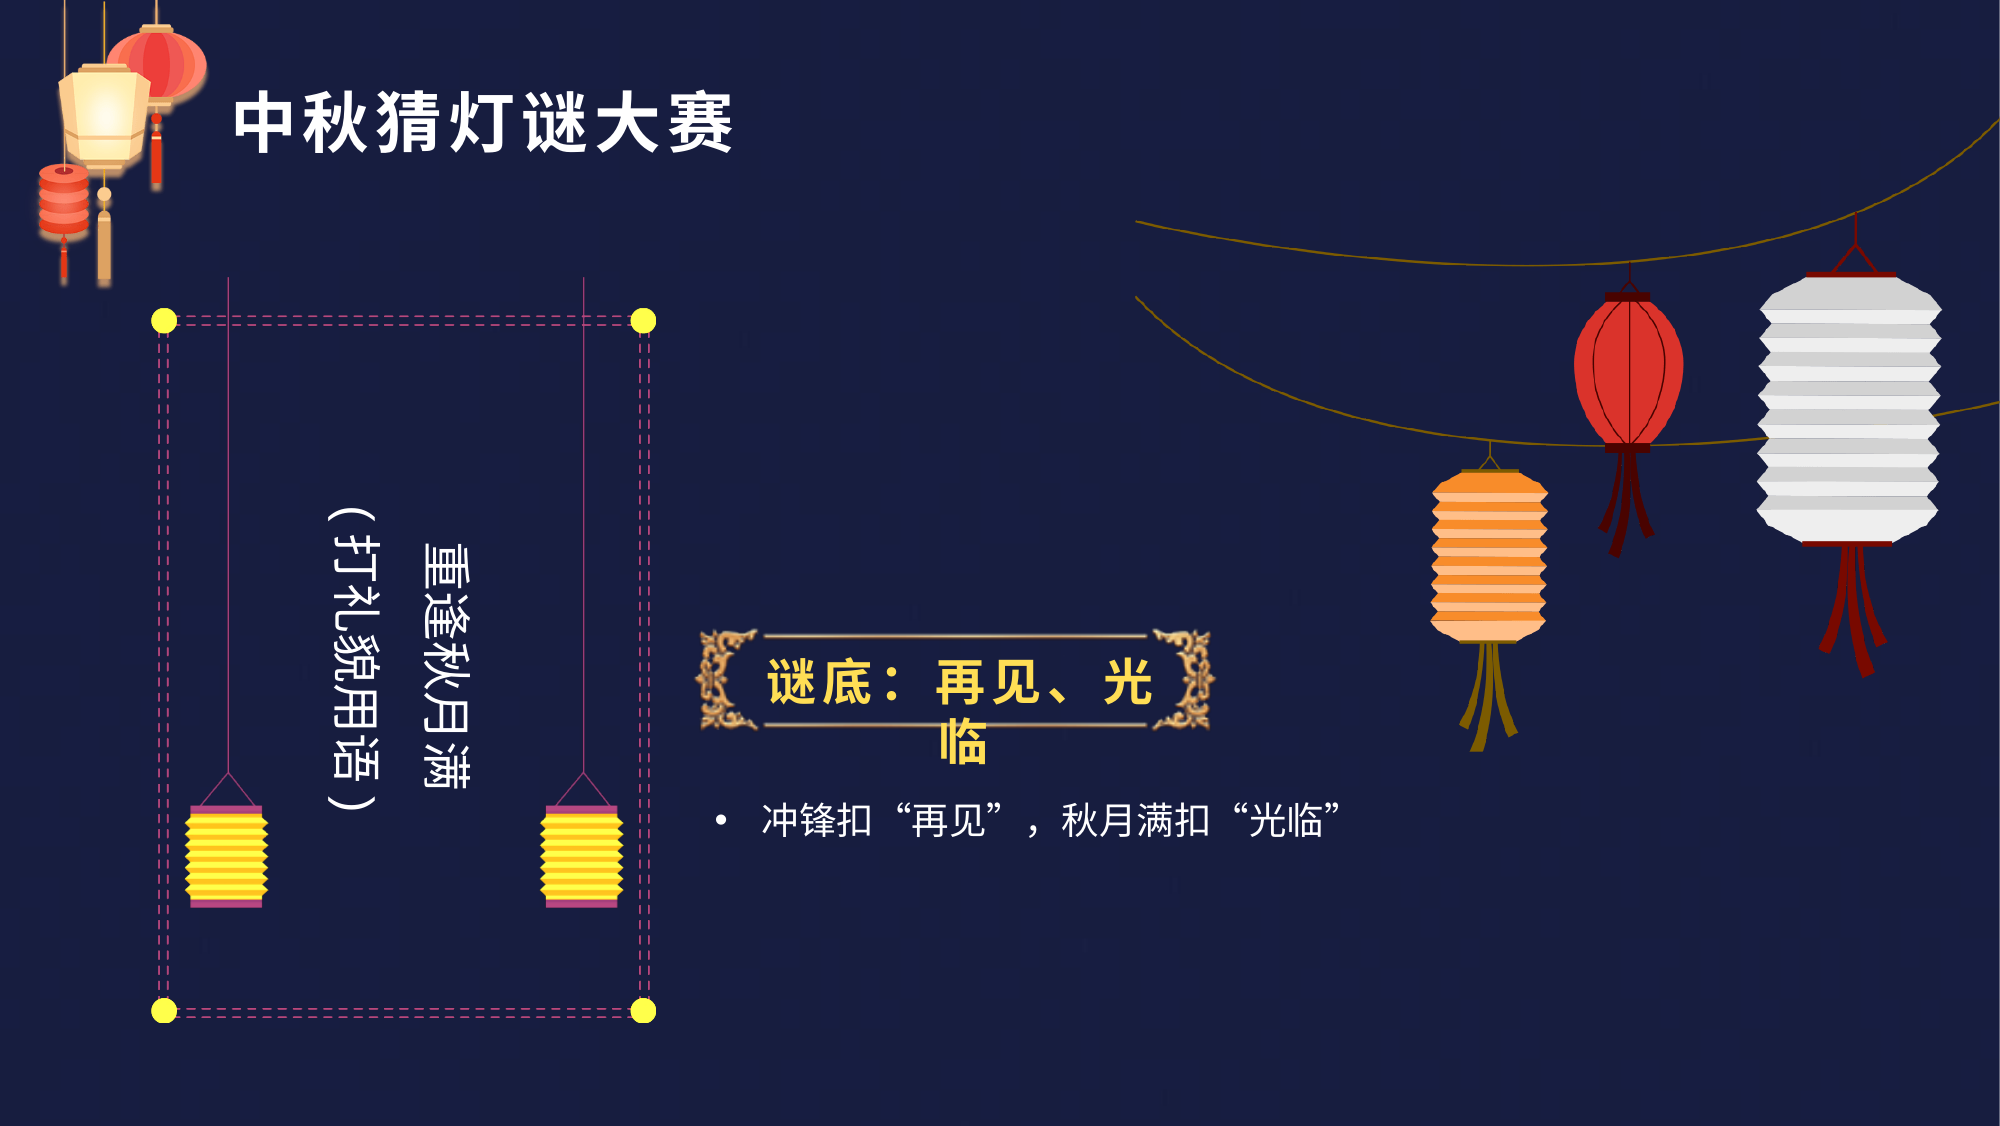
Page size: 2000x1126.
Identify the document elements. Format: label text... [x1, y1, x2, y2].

text_box 中秋猜灯谜大赛 [217, 72, 1000, 168]
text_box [665, 595, 1117, 780]
text_box 冲锋扣“再见”，秋月满扣“光临” [699, 780, 1117, 849]
picture [0, 0, 2000, 1126]
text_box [151, 277, 656, 1023]
